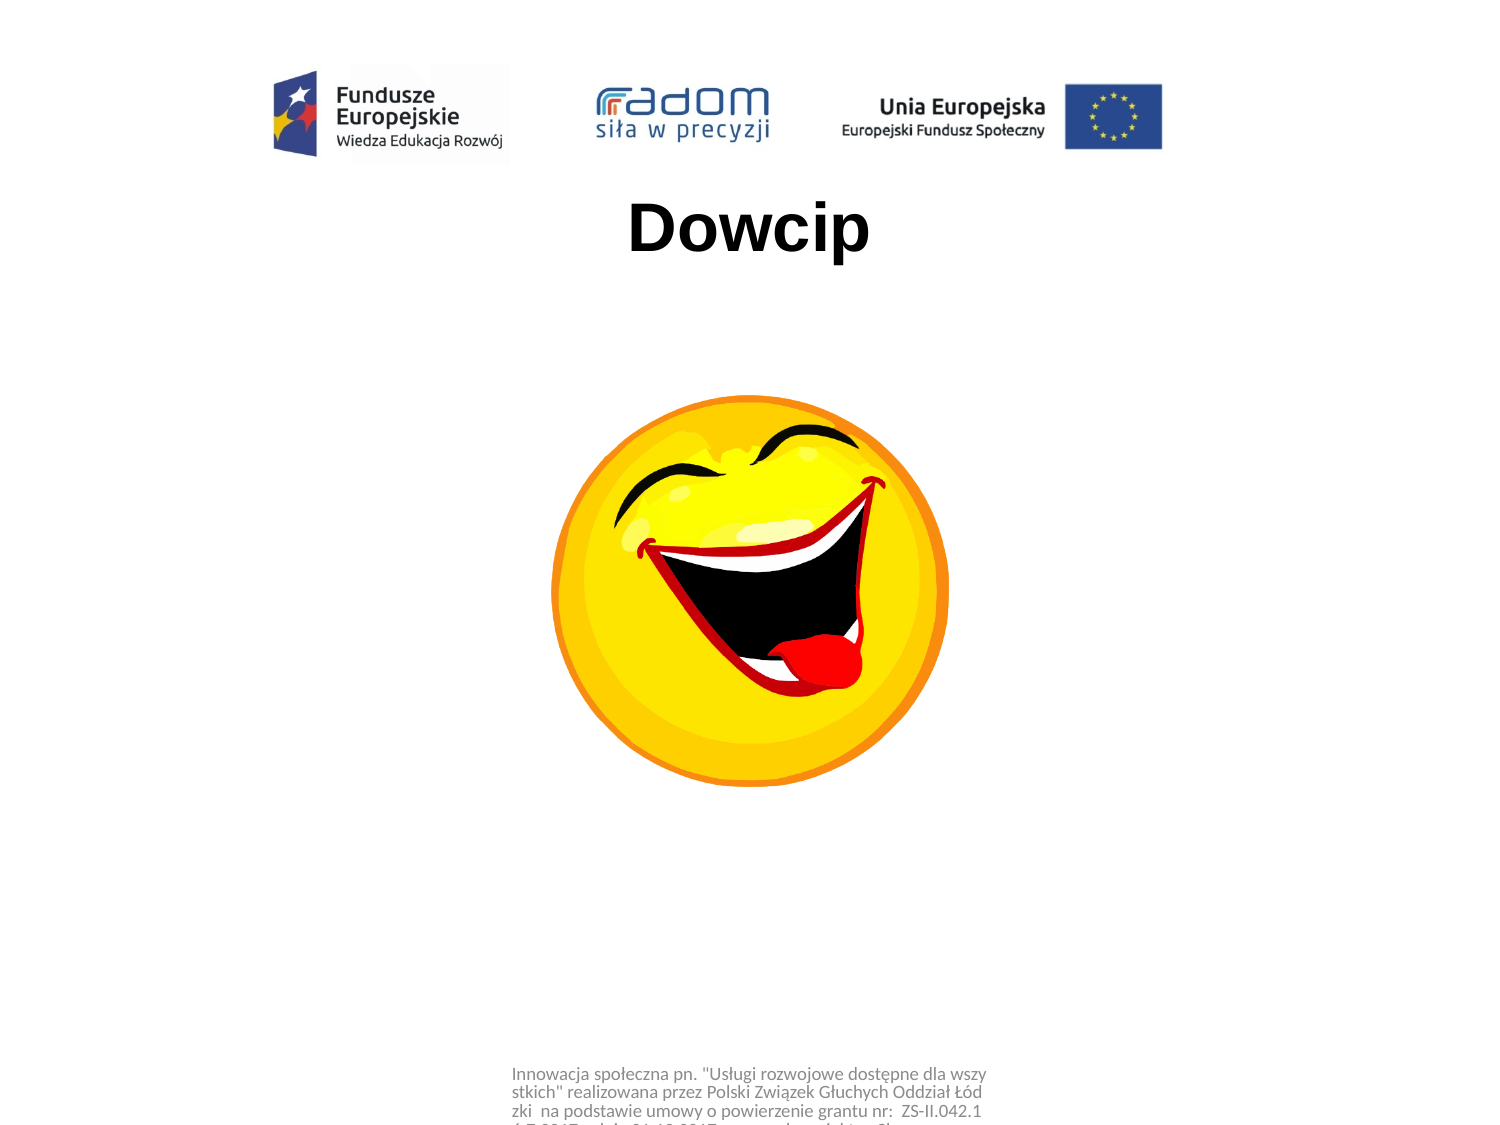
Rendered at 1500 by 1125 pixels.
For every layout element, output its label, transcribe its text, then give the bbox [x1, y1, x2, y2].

picture [267, 61, 1183, 120]
title Dowcip [103, 120, 1397, 339]
footer Innowacja społeczna pn. "Usługi rozwojowe dostępne dla wszystkich" realizowana przez Polski Związek Głuchych Oddział Łódzki na podstawie umowy o powierzenie grantu nr: ZS-II.042.16.7.2017 z dnia 21.12.2017 w ramach projektu „Chcemy pracować – innowacje w zakresie usług opiekuńczych dla osób zależnych” realizowanego przez Gminę Miasta Radomia w ramach programu Operacyjnego Wiedza Edukacja Rozwój 2014-2020 współfinansowanego ze środków Europejskiego Funduszu Społecznego IV Oś Priorytetowa POWER, Działanie 4.1: Innowacje społeczne [496, 1042, 1004, 1103]
picture [551, 395, 949, 787]
